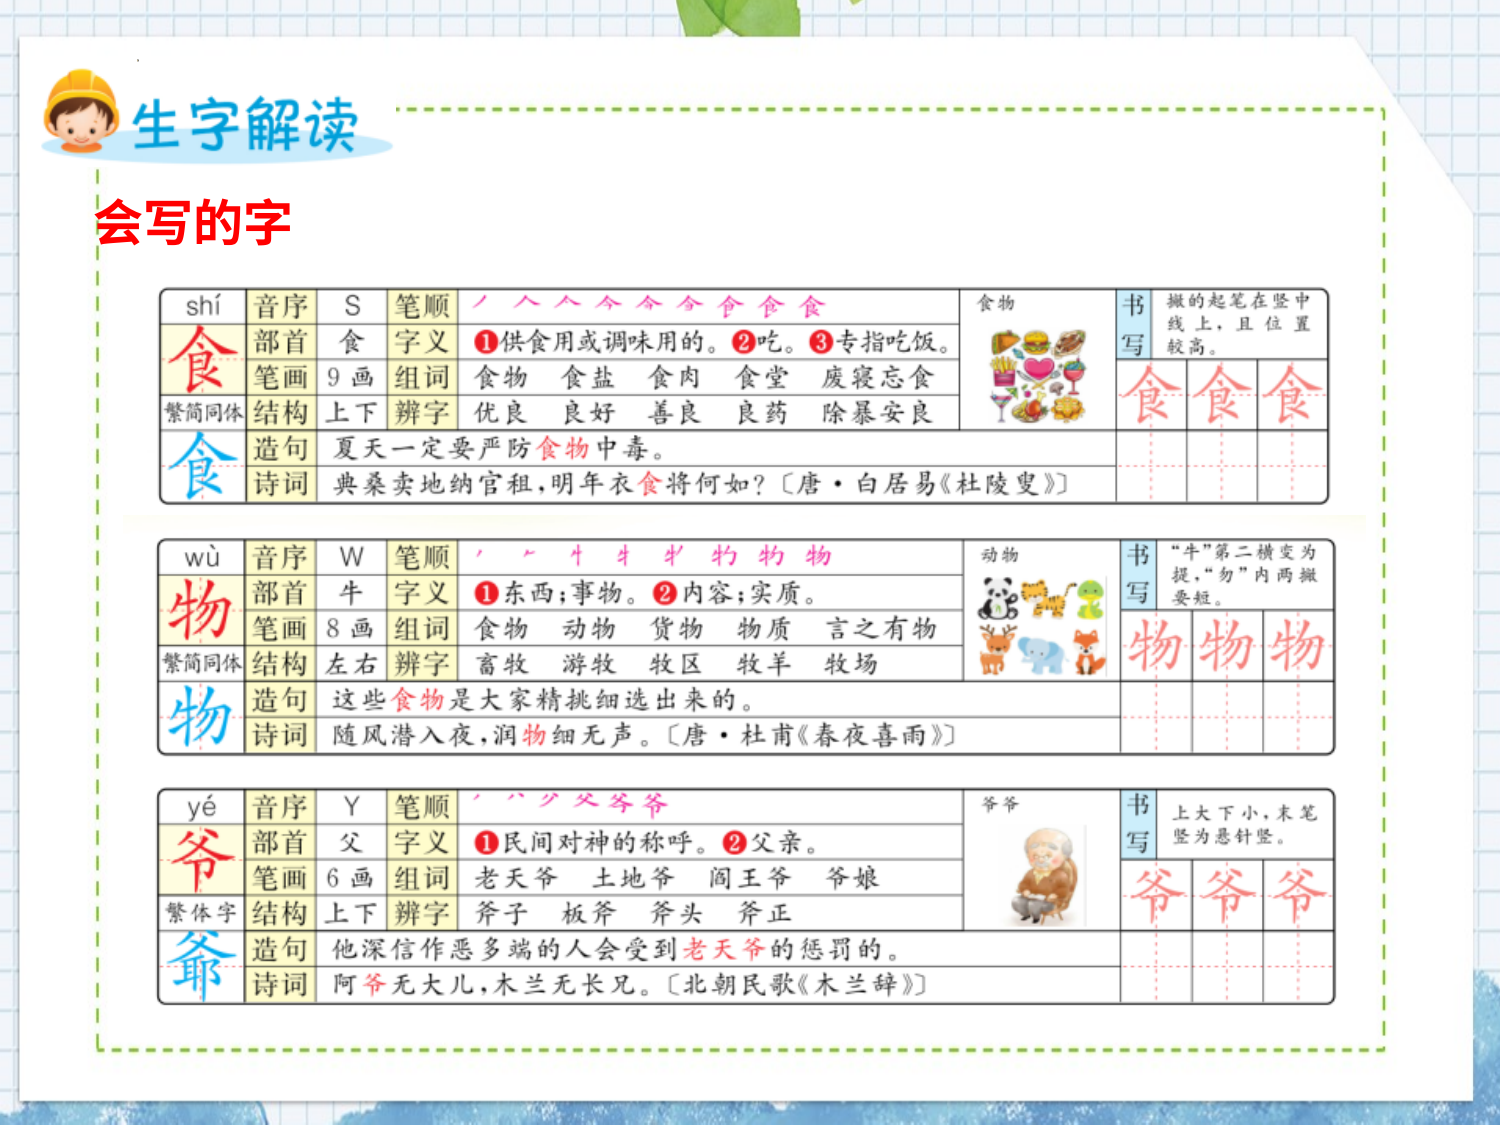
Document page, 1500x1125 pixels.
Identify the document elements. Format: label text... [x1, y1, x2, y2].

picture [0, 0, 1500, 1125]
text_box 会写的字 [78, 184, 309, 260]
